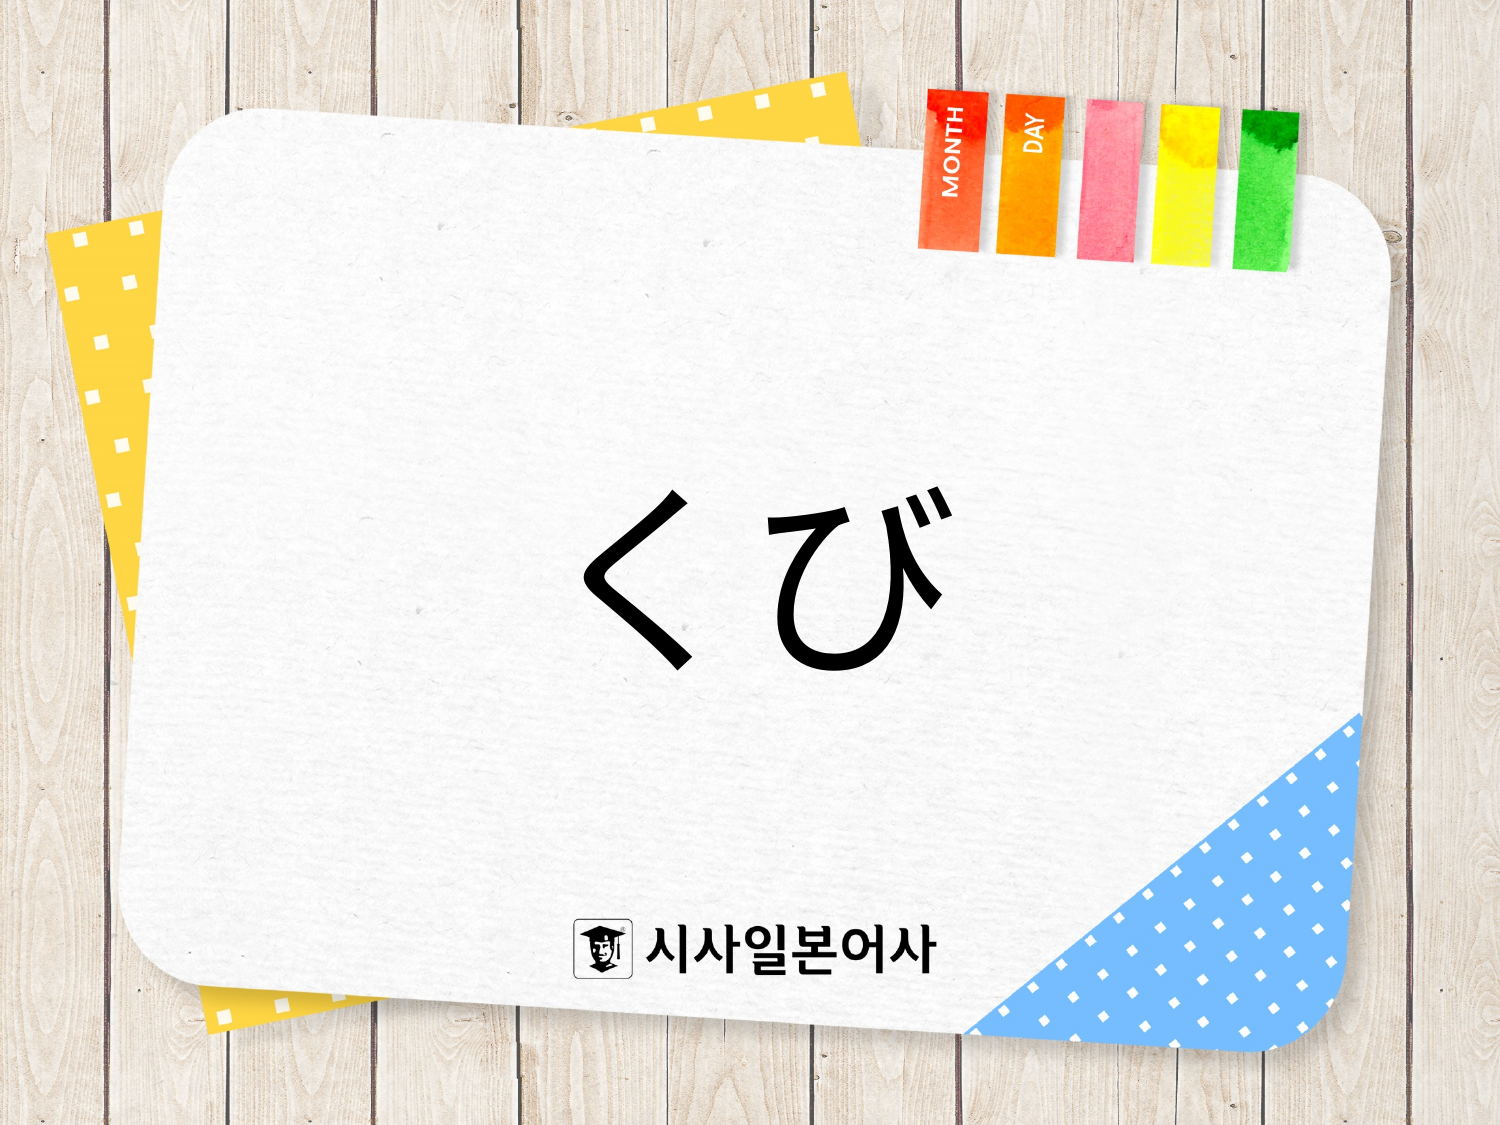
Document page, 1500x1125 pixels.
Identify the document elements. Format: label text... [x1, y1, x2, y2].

picture [0, 0, 1500, 1125]
title くび [75, 338, 1425, 811]
